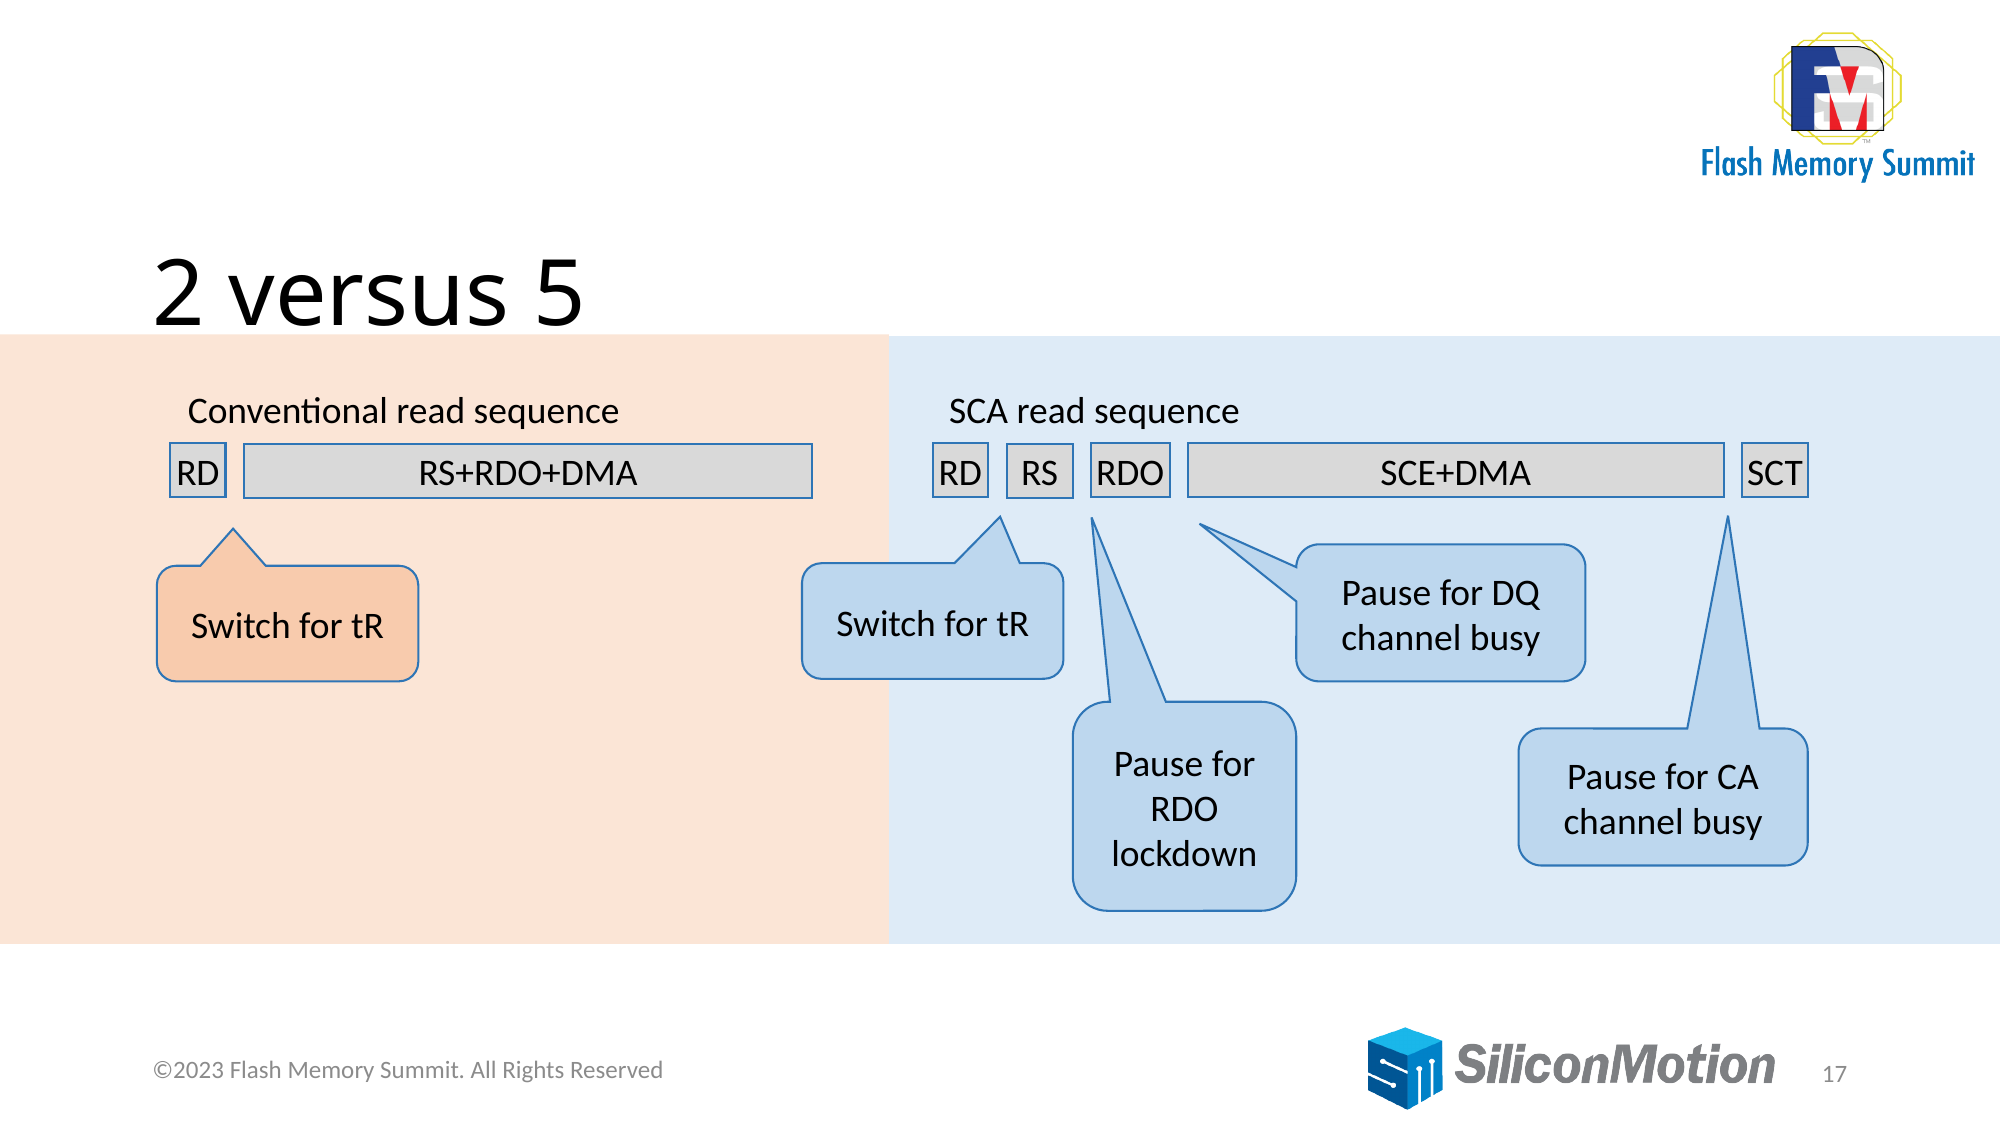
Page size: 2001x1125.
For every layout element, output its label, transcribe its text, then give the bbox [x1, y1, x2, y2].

slide_number ©2023 Flash Memory Summit. All Rights Reserved [137, 1034, 731, 1103]
text_box RD [169, 442, 227, 498]
text_box Pause for RDO lockdown [1071, 517, 1298, 912]
text_box [890, 335, 2000, 945]
text_box SCE+DMA [1187, 442, 1725, 498]
text_box Pause for DQ channel busy [1198, 522, 1587, 683]
picture [1702, 32, 1975, 183]
text_box Pause for CA channel busy [1517, 515, 1809, 867]
text_box RDO [1090, 442, 1171, 498]
title 2 versus 5 [137, 187, 1863, 405]
slide_number 17 [1412, 1042, 1863, 1103]
text_box Switch for tR [800, 514, 1065, 680]
text_box SCA read sequence [934, 378, 1256, 439]
text_box Switch for tR [155, 527, 420, 683]
picture [1410, 1103, 1775, 1110]
picture [1368, 1027, 1775, 1110]
text_box Conventional read sequence [173, 378, 636, 439]
text_box [0, 333, 890, 945]
text_box RS [1006, 443, 1074, 499]
text_box RD [932, 442, 989, 498]
text_box SCT [1741, 442, 1809, 498]
text_box RS+RDO+DMA [243, 443, 813, 499]
